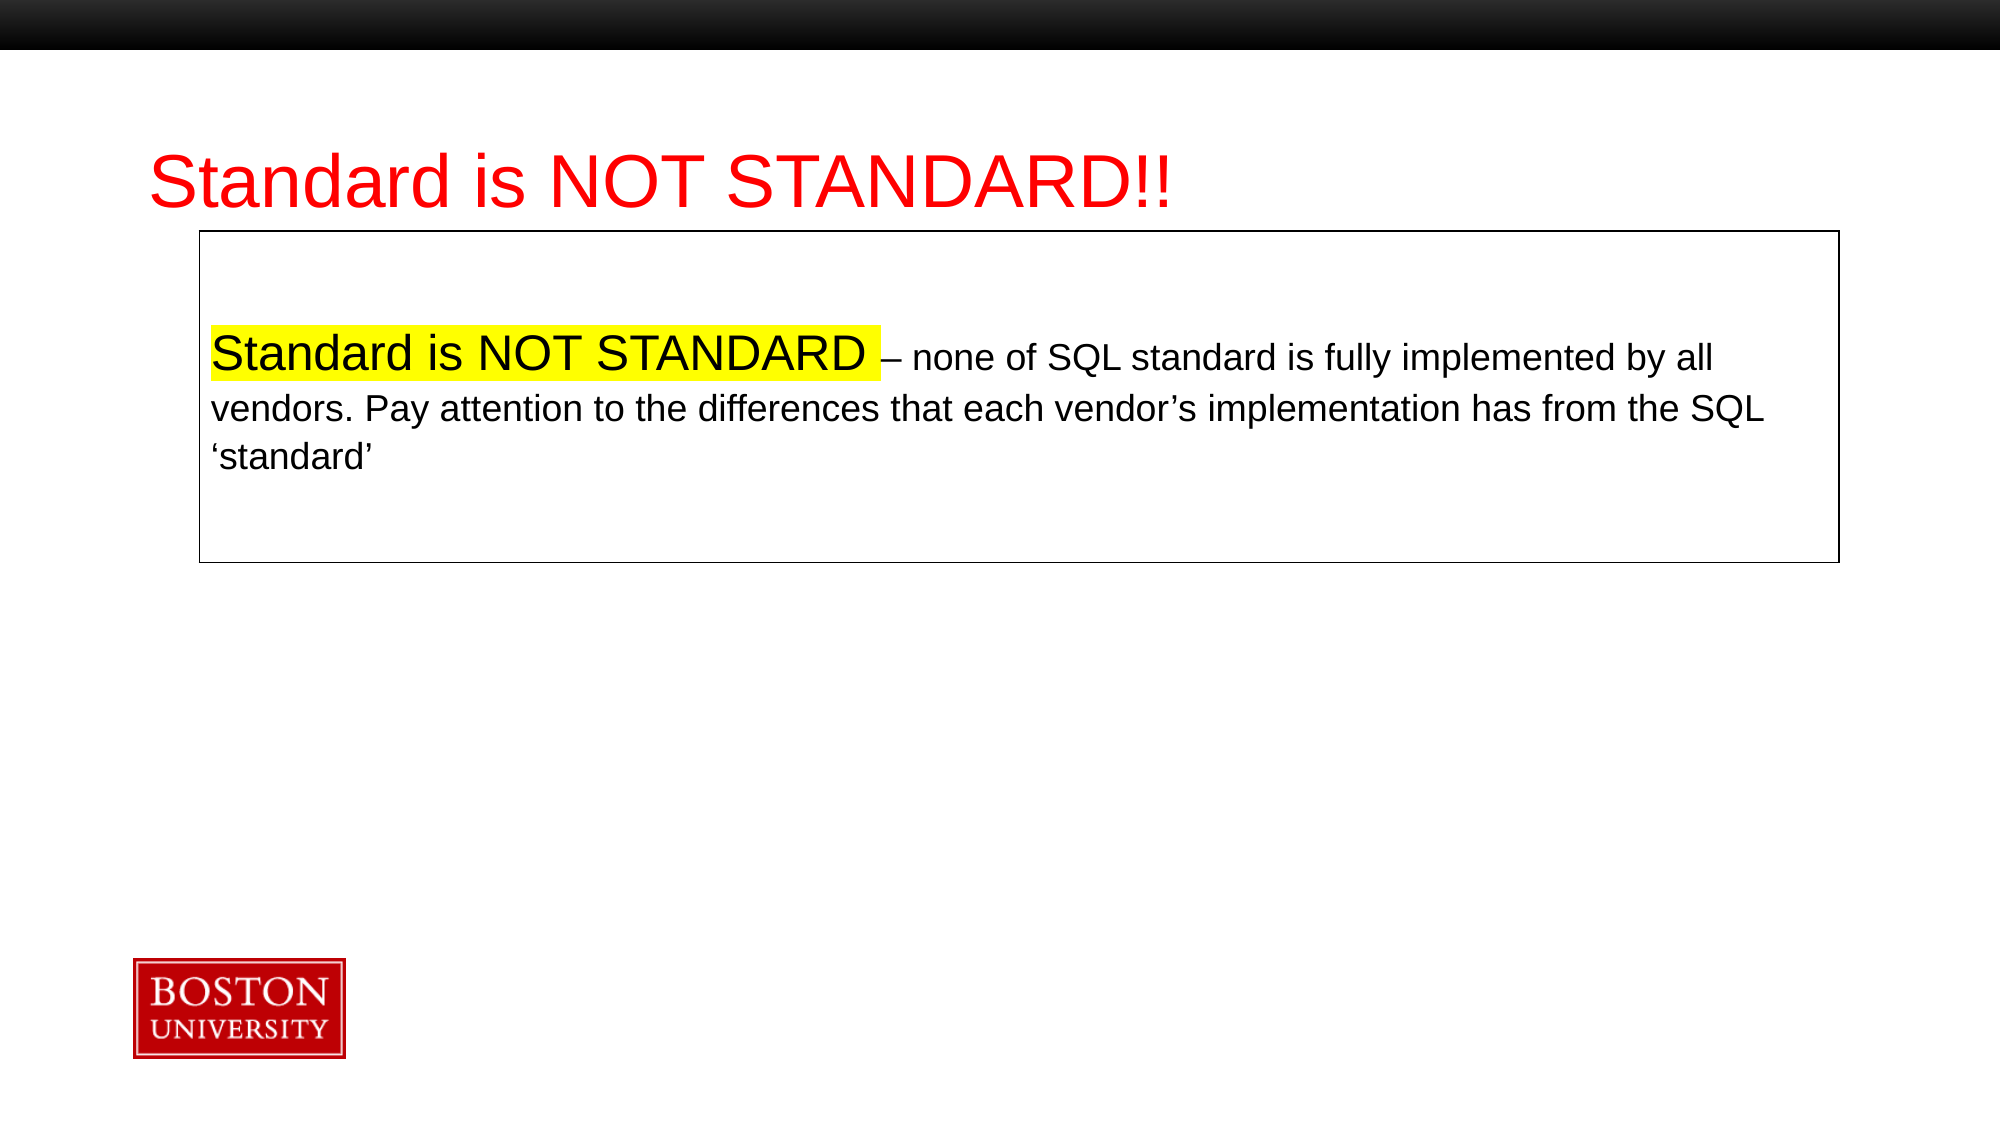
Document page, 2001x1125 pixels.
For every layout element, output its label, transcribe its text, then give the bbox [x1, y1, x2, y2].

title Standard is NOT STANDARD!! [133, 125, 1867, 238]
picture [133, 958, 346, 1059]
table_header Standard is NOT STANDARD – none of SQL standard is fully implemented by all vendors. Pay attention to the differences that each vendor’s implementation has from the SQL ‘standard’ [200, 232, 1838, 562]
